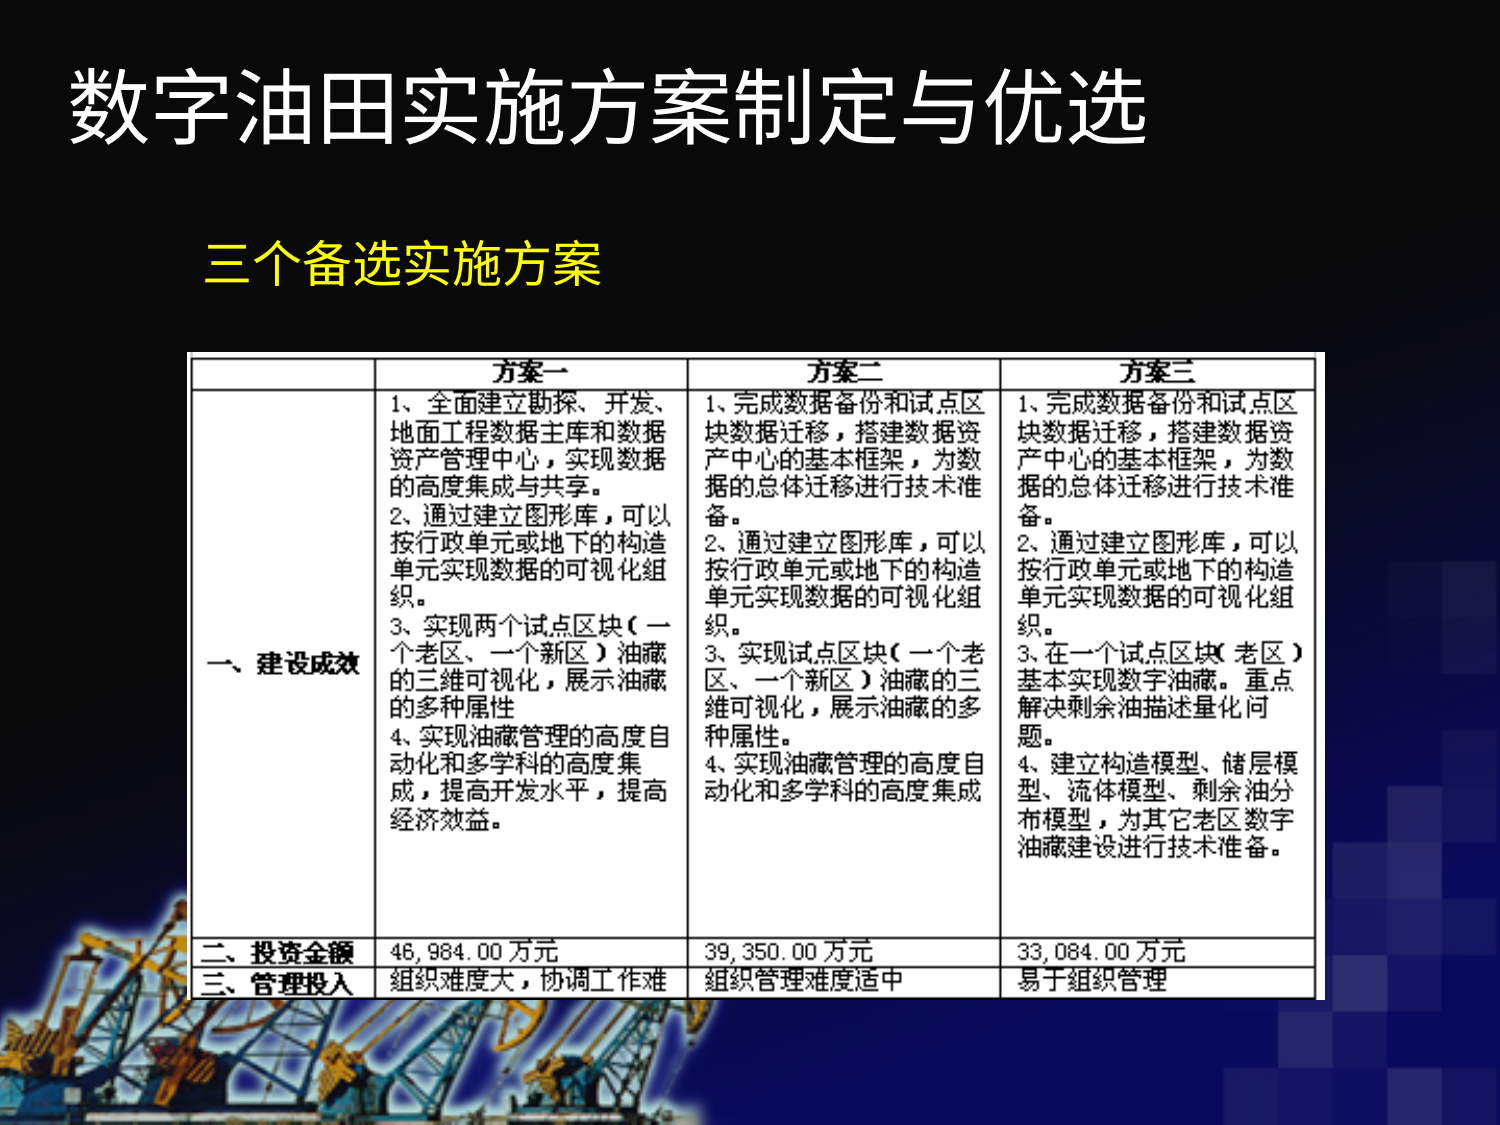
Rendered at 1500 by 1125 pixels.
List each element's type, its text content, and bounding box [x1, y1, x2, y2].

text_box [187, 352, 1325, 1000]
picture [0, 0, 1500, 1125]
text_box 三个备选实施方案 [187, 224, 1063, 300]
text_box 数字油田实施方案制定与优选 [52, 67, 1413, 163]
